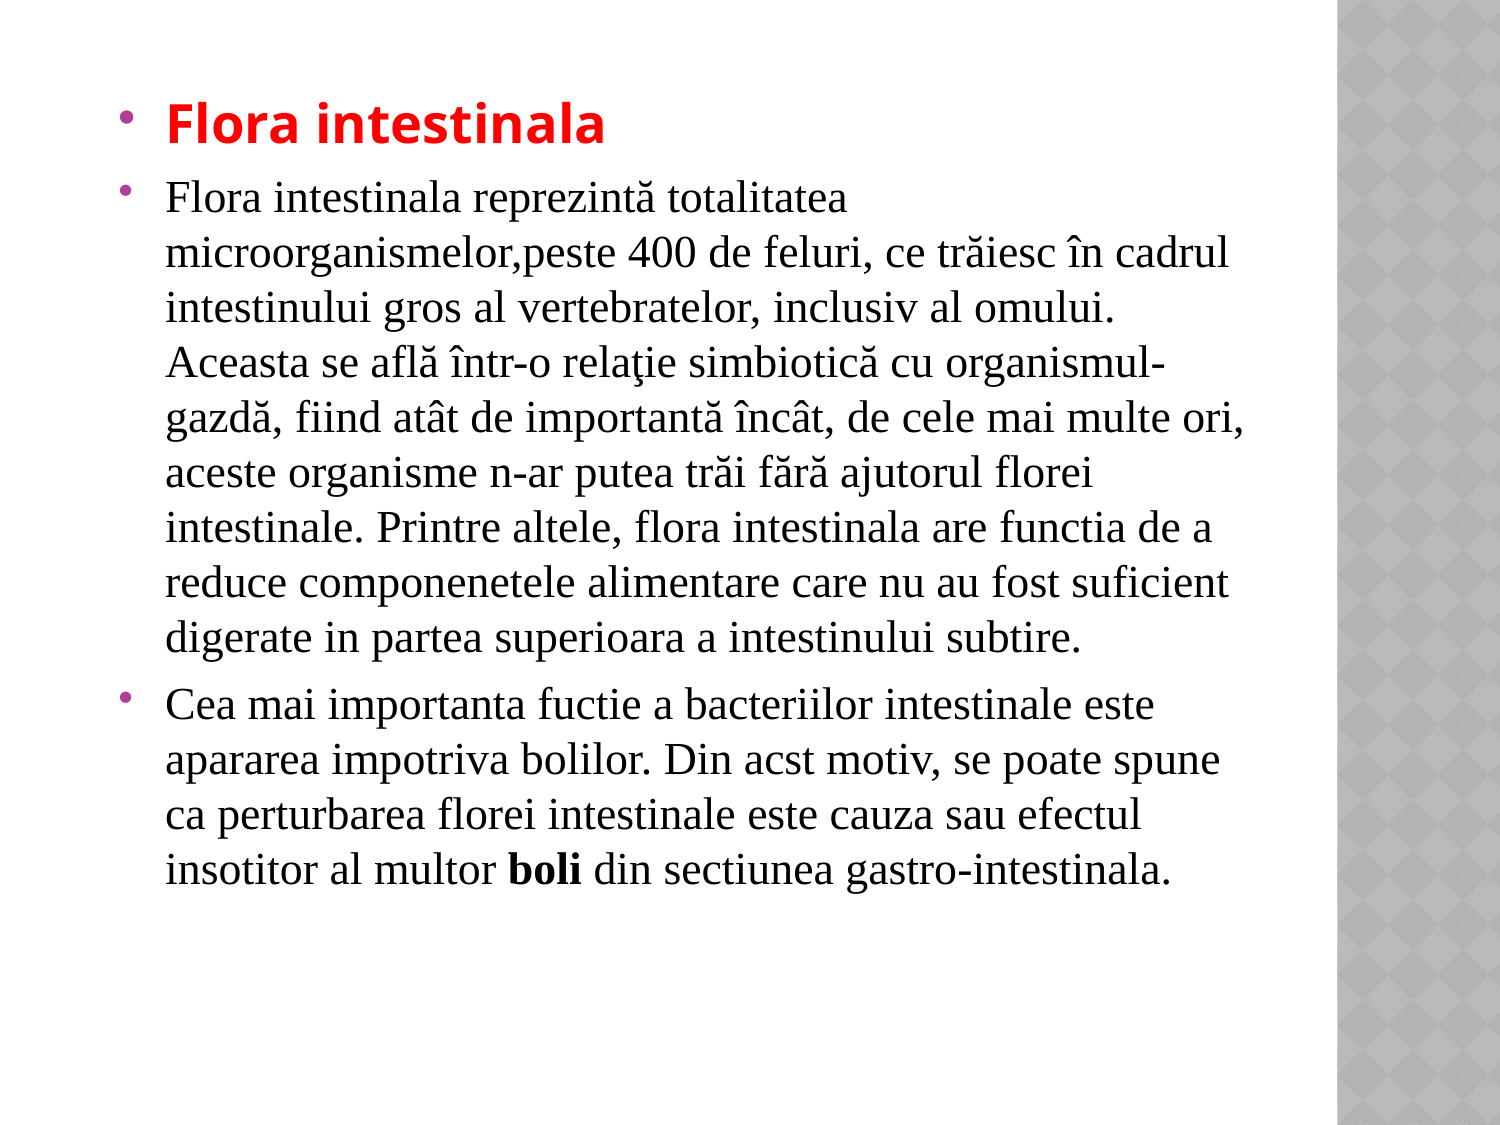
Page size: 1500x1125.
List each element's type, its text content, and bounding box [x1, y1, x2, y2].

list Flora intestinala Flora intestinala reprezintă totalitatea microorganismelor,peste 400 de feluri, ce trăiesc în cadrul intestinului gros al vertebratelor, inclusiv al omului. Aceasta se află într-o relaţie simbiotică cu organismul-gazdă, fiind atât de importantă încât, de cele mai multe ori, aceste organisme n-ar putea trăi fără ajutorul florei intestinale. Printre altele, flora intestinala are functia de a reduce componenetele alimentare care nu au fost suficient digerate in partea superioara a intestinului subtire. Cea mai importanta fuctie a bacteriilor intestinale este apararea impotriva bolilor. Din acst motiv, se poate spune ca perturbarea florei intestinale este cauza sau efectul insotitor al multor boli din sectiunea gastro-intestinala. [105, 82, 1263, 1059]
